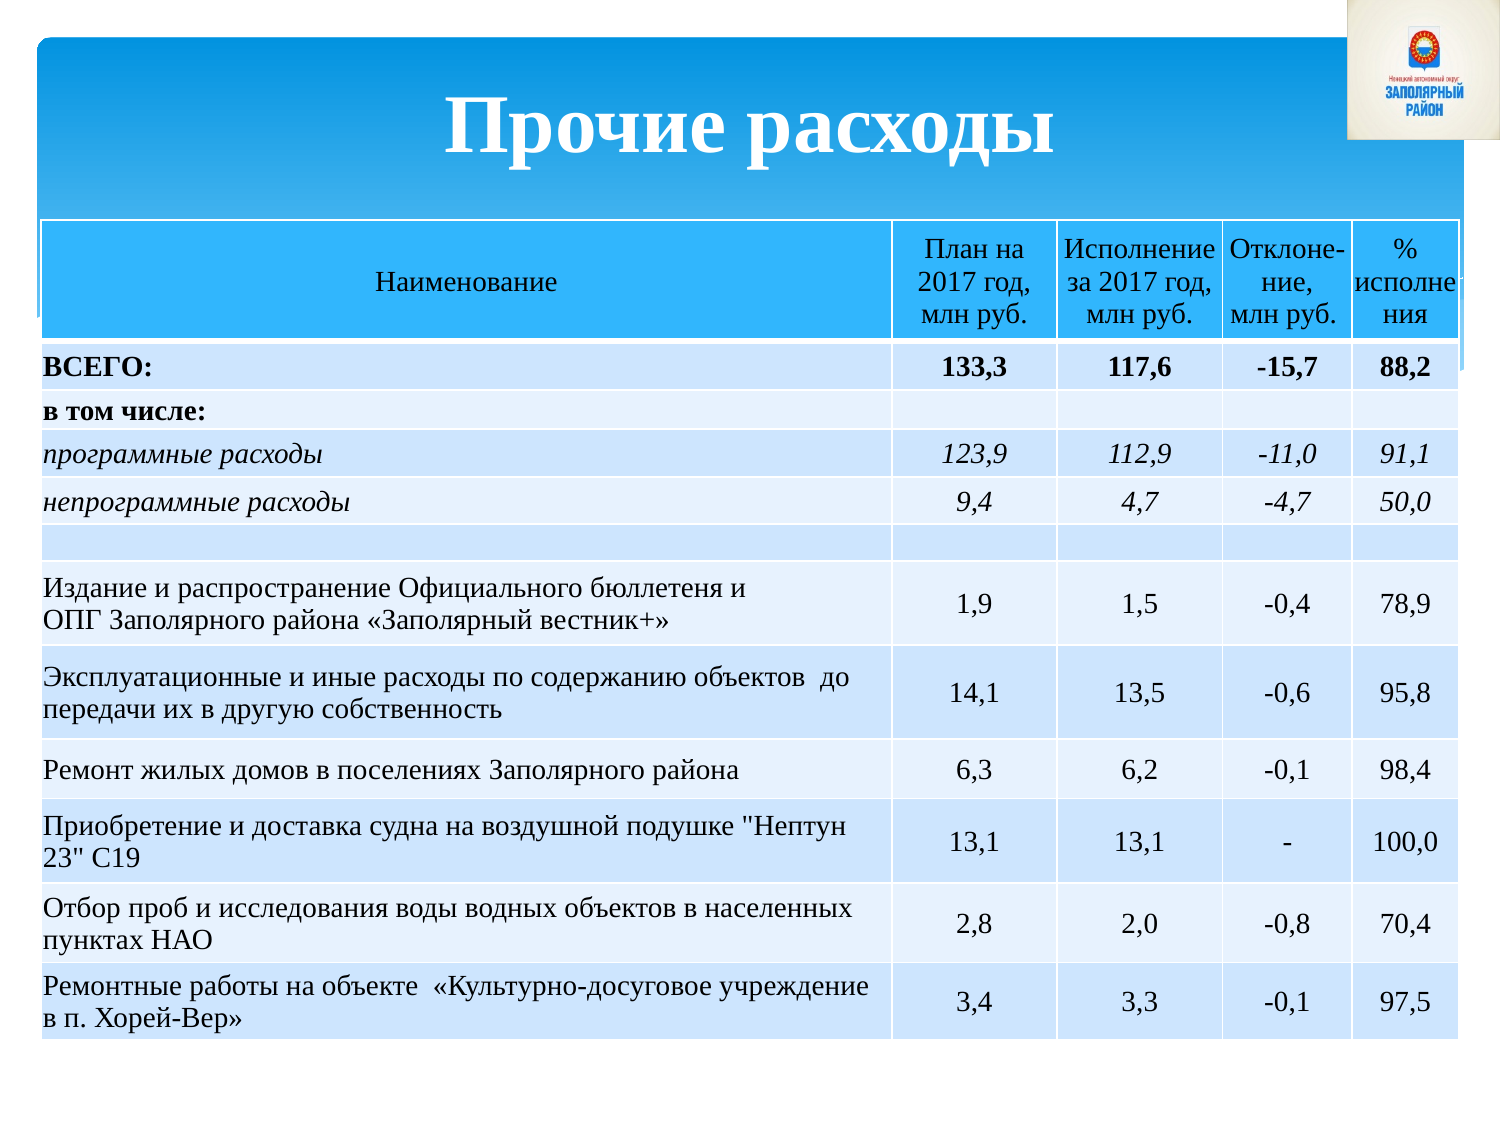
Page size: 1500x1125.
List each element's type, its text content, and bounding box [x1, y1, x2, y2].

table_cell 9,4 [893, 478, 1056, 523]
table_cell 133,3 [893, 344, 1056, 389]
table_cell -11,0 [1223, 430, 1351, 476]
table_cell Издание и распространение Официального бюллетеня и ОПГ Заполярного района «Заполярный вестник+» [42, 562, 891, 644]
table_cell 13,1 [1058, 799, 1222, 882]
table_cell -0,1 [1223, 963, 1351, 1039]
table_cell [893, 525, 1056, 560]
table_cell -15,7 [1223, 344, 1351, 389]
table_header % исполнения [1353, 221, 1458, 338]
table_cell 1,5 [1058, 562, 1222, 644]
table_cell непрограммные расходы [42, 478, 891, 523]
table_cell 98,4 [1353, 740, 1458, 798]
table_header Наименование [42, 221, 891, 338]
table_cell Приобретение и доставка судна на воздушной подушке "Нептун 23" C19 [42, 799, 891, 882]
table_cell программные расходы [42, 430, 891, 476]
table_cell 14,1 [893, 646, 1056, 738]
table_cell Ремонтные работы на объекте «Культурно-досуговое учреждение в п. Хорей-Вер» [42, 963, 891, 1039]
table_cell 123,9 [893, 430, 1056, 476]
table_cell -4,7 [1223, 478, 1351, 523]
table_cell 78,9 [1353, 562, 1458, 644]
table_cell Эксплуатационные и иные расходы по содержанию объектов до передачи их в другую собственность [42, 646, 891, 738]
table_cell Отбор проб и исследования воды водных объектов в населенных пунктах НАО [42, 884, 891, 962]
table_cell 13,1 [893, 799, 1056, 882]
table_cell [1223, 525, 1351, 560]
table_cell -0,1 [1223, 740, 1351, 798]
table_cell [893, 391, 1056, 428]
table_cell 112,9 [1058, 430, 1222, 476]
table_cell 70,4 [1353, 884, 1458, 962]
table_cell 3,4 [893, 963, 1056, 1039]
table_cell 1,9 [893, 562, 1056, 644]
table_cell [1353, 391, 1458, 428]
table_cell 13,5 [1058, 646, 1222, 738]
table_cell [1058, 525, 1222, 560]
table_cell Ремонт жилых домов в поселениях Заполярного района [42, 740, 891, 798]
table_cell ВСЕГО: [42, 344, 891, 389]
table_cell -0,8 [1223, 884, 1351, 962]
table_cell 97,5 [1353, 963, 1458, 1039]
table_cell 2,0 [1058, 884, 1222, 962]
table_cell - [1223, 799, 1351, 882]
table_cell 100,0 [1353, 799, 1458, 882]
table_cell -0,6 [1223, 646, 1351, 738]
table_cell [1223, 391, 1351, 428]
table_cell в том числе: [42, 391, 891, 428]
table_cell 6,3 [893, 740, 1056, 798]
table_cell 2,8 [893, 884, 1056, 962]
table_cell 6,2 [1058, 740, 1222, 798]
table_header План на 2017 год, млн руб. [893, 221, 1056, 338]
table_cell -0,4 [1223, 562, 1351, 644]
table_cell 117,6 [1058, 344, 1222, 389]
table_cell [1058, 391, 1222, 428]
table_cell [1353, 525, 1458, 560]
title Прочие расходы [75, 42, 1425, 197]
table_cell 91,1 [1353, 430, 1458, 476]
table_cell 4,7 [1058, 478, 1222, 523]
table_cell 95,8 [1353, 646, 1458, 738]
table_cell 3,3 [1058, 963, 1222, 1039]
table_header Исполнение за 2017 год, млн руб. [1058, 221, 1222, 338]
table_header Отклоне-ние, млн руб. [1223, 221, 1351, 338]
table_cell [42, 525, 891, 560]
table_cell 88,2 [1353, 344, 1458, 389]
table_cell 50,0 [1353, 478, 1458, 523]
picture [1347, 0, 1500, 140]
